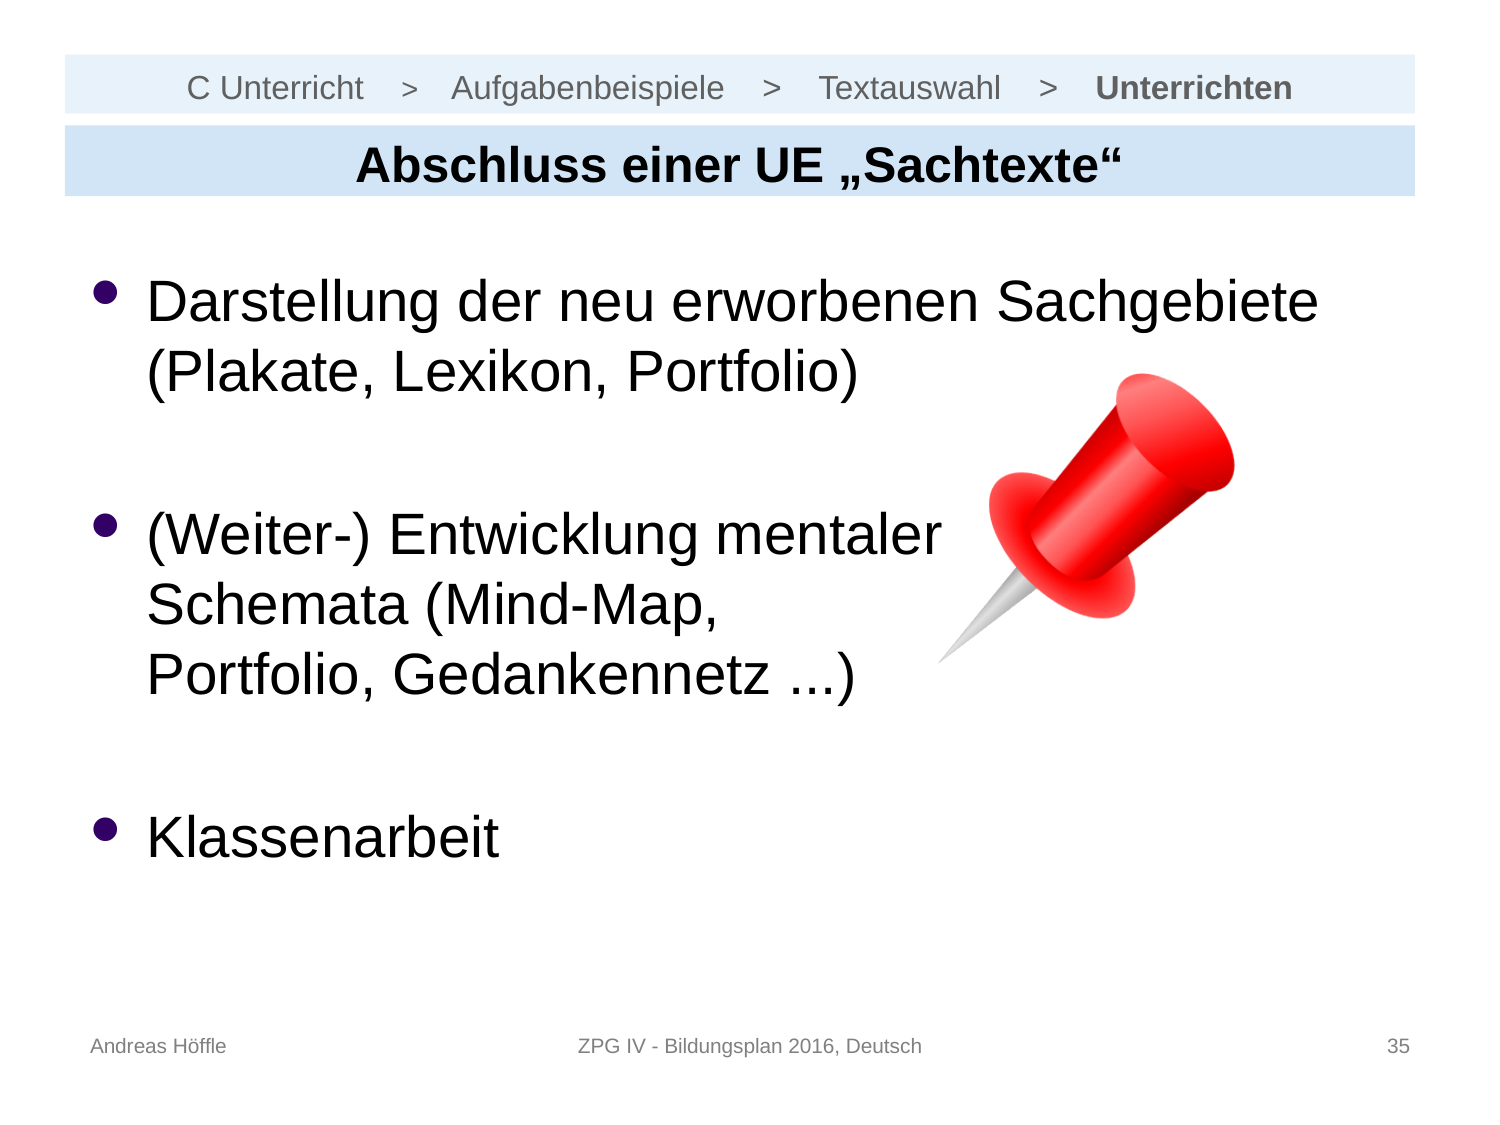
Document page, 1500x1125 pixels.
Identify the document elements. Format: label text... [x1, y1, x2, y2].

list Abschluss einer UE „Sachtexte“ [64, 125, 1416, 197]
slide_number Andreas Höffle [74, 1024, 426, 1101]
picture [938, 373, 1235, 664]
text_box [762, 262, 1425, 988]
title C Unterricht > Aufgabenbeispiele > Textauswahl > Unterrichten [64, 54, 1416, 114]
footer ZPG IV - Bildungsplan 2016, Deutsch [512, 1024, 988, 1101]
list Darstellung der neu erworbenen Sachgebiete (Plakate, Lexikon, Portfolio) (Weiter-) Entwicklung mentaler Schemata (Mind-Map, Portfolio, Gedankennetz ...) Klassenarbeit [74, 255, 1412, 965]
slide_number 34 [1074, 1024, 1426, 1101]
